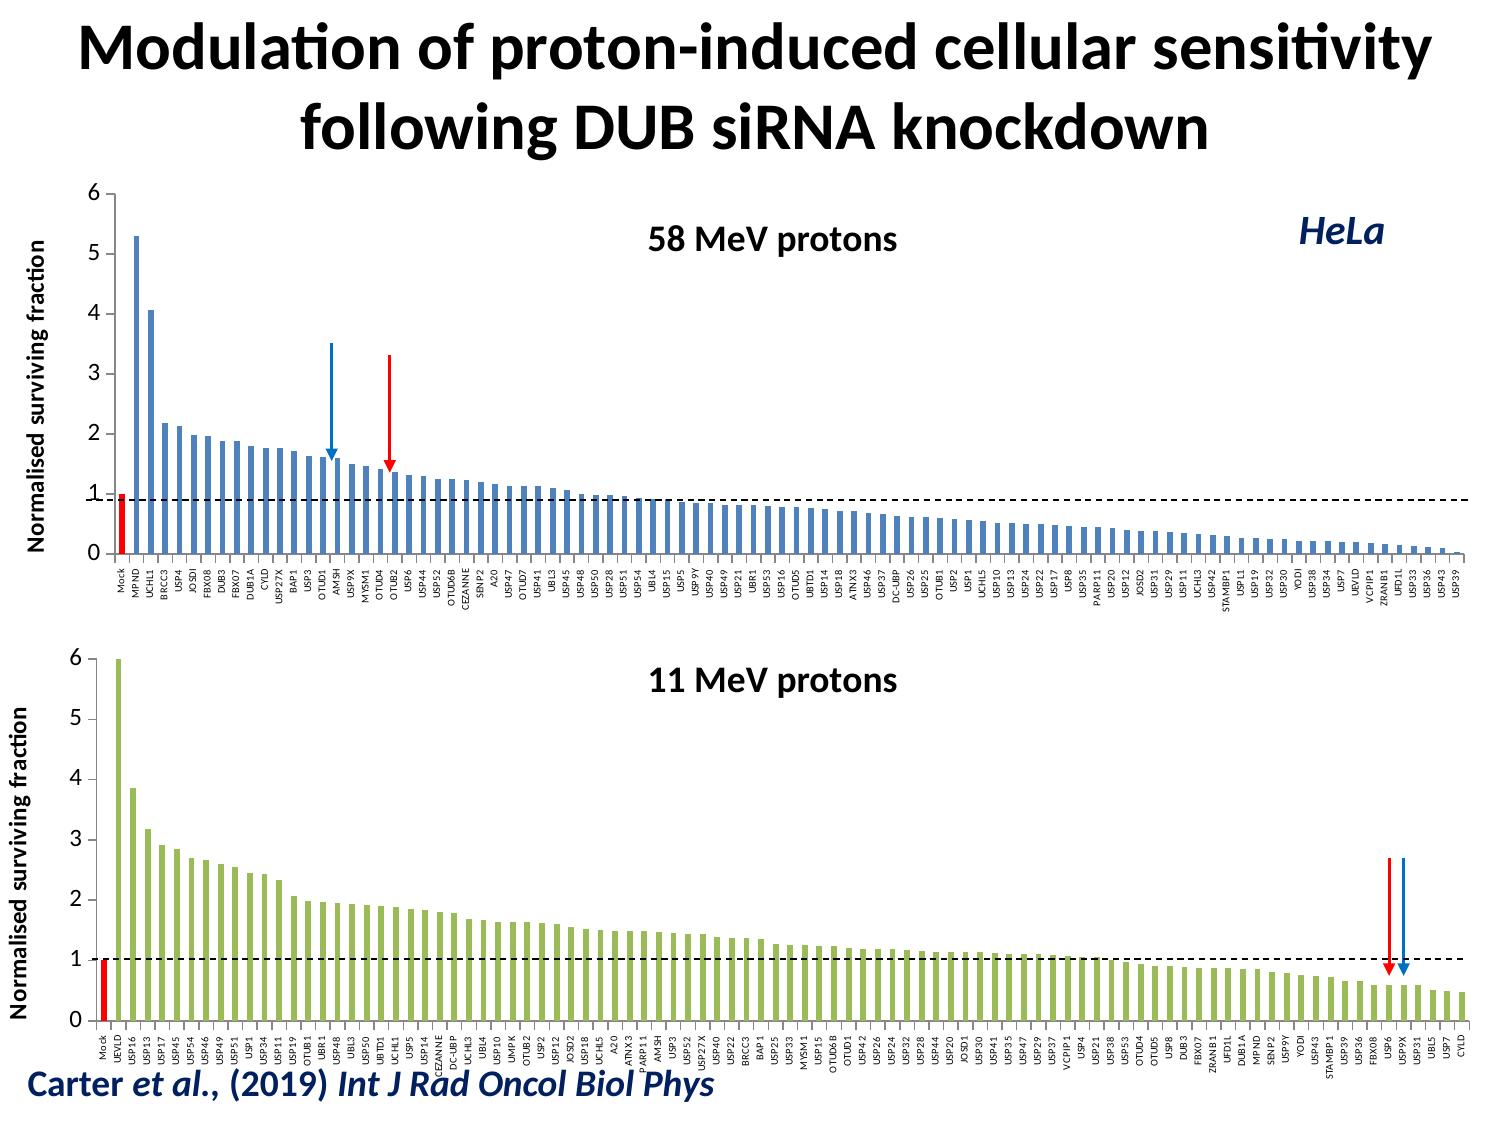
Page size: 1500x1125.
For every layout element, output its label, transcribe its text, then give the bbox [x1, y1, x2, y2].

text_box Modulation of proton-induced cellular sensitivity following DUB siRNA knockdown [17, 0, 1495, 171]
chart [0, 172, 1495, 622]
text_box Carter et al., (2019) Int J Rad Oncol Biol Phys [12, 1091, 1478, 1112]
chart [0, 633, 1495, 1083]
